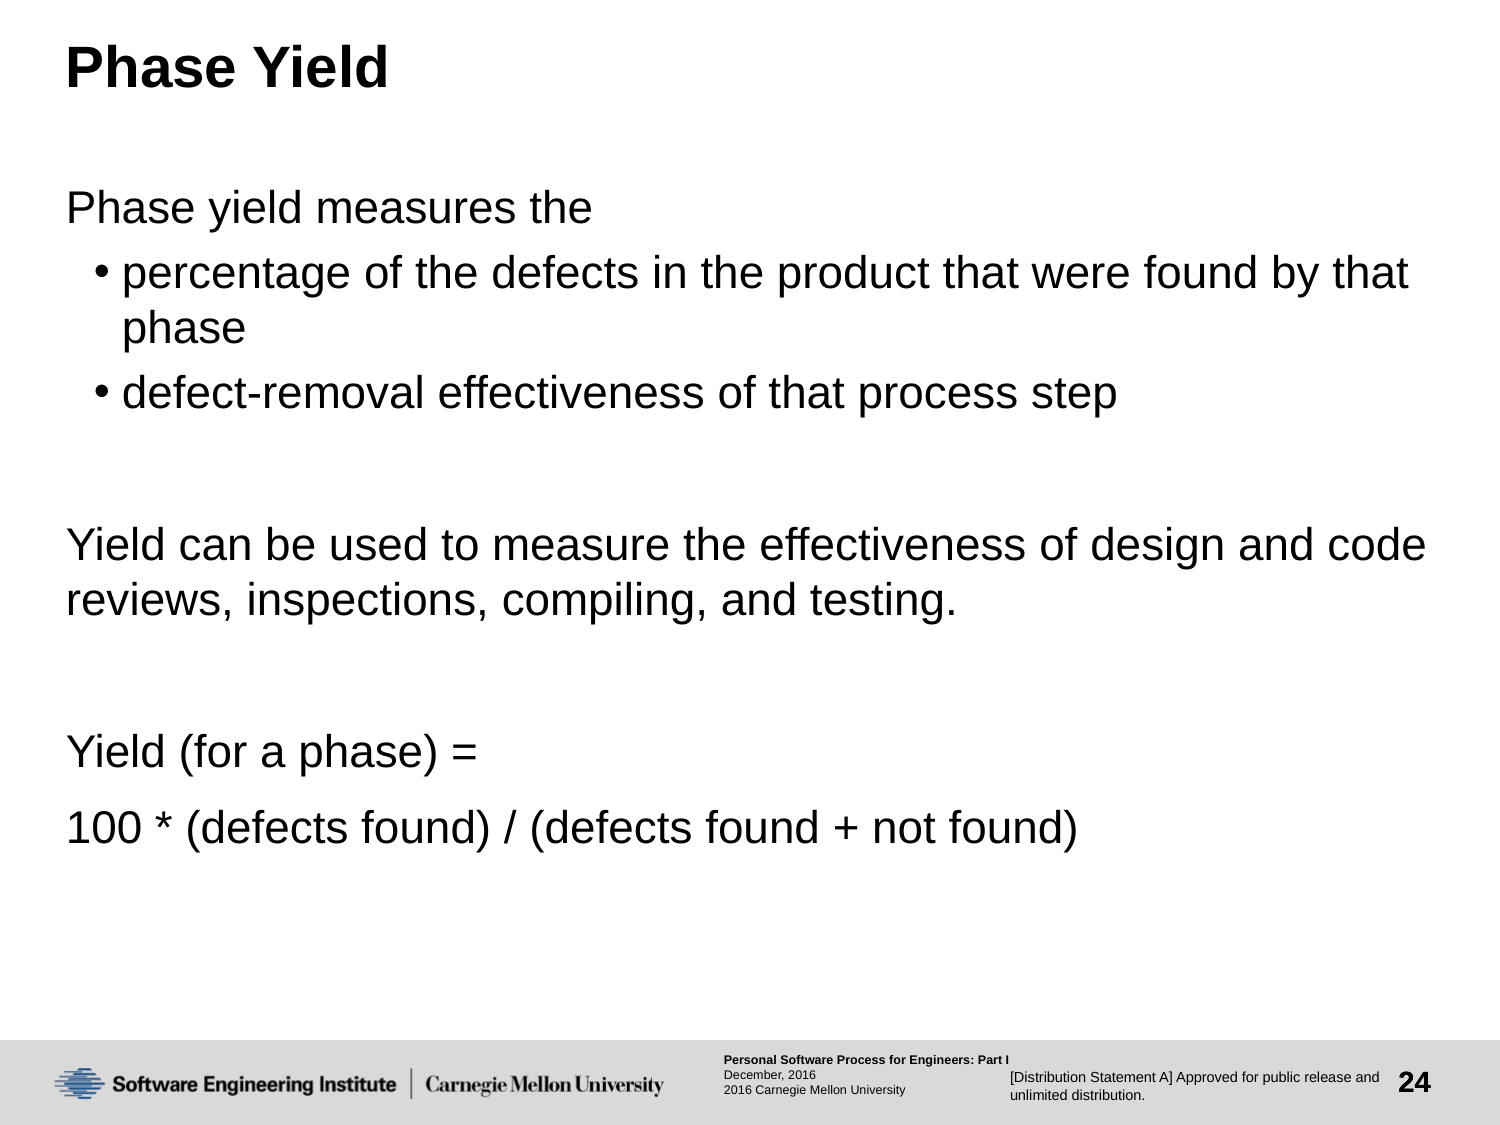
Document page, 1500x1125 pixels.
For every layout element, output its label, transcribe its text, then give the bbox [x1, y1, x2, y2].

picture [46, 1061, 673, 1104]
list Phase yield measures the percentage of the defects in the product that were found by that phase defect-removal effectiveness of that process step Yield can be used to measure the effectiveness of design and code reviews, inspections, compiling, and testing. Yield (for a phase) = 100 * (defects found) / (defects found + not found) [65, 177, 1431, 1000]
title Phase Yield [65, 37, 1313, 148]
